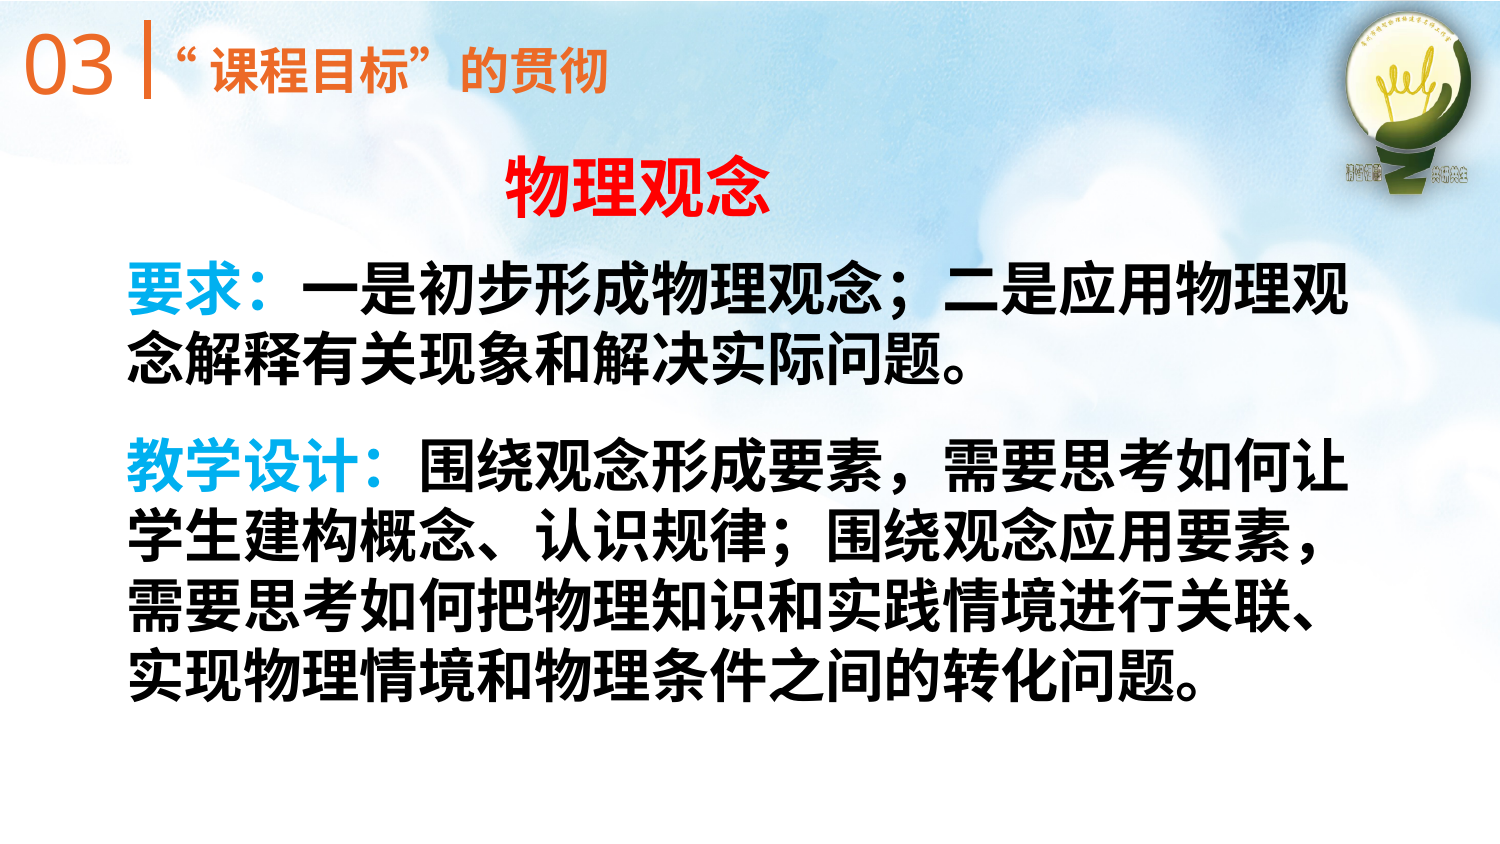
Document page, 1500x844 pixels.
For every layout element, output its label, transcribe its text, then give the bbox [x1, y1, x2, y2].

picture [0, 0, 1500, 843]
text_box 03 [7, 3, 132, 119]
text_box 教学设计：围绕观念形成要素，需要思考如何让学生建构概念、认识规律；围绕观念应用要素，需要思考如何把物理知识和实践情境进行关联、实现物理情境和物理条件之间的转化问题。 [112, 421, 1376, 717]
text_box 要求：一是初步形成物理观念；二是应用物理观念解释有关现象和解决实际问题。 [112, 244, 1376, 400]
text_box “课程目标”的贯彻 [132, 32, 624, 107]
text_box 物理观念 [490, 138, 810, 234]
